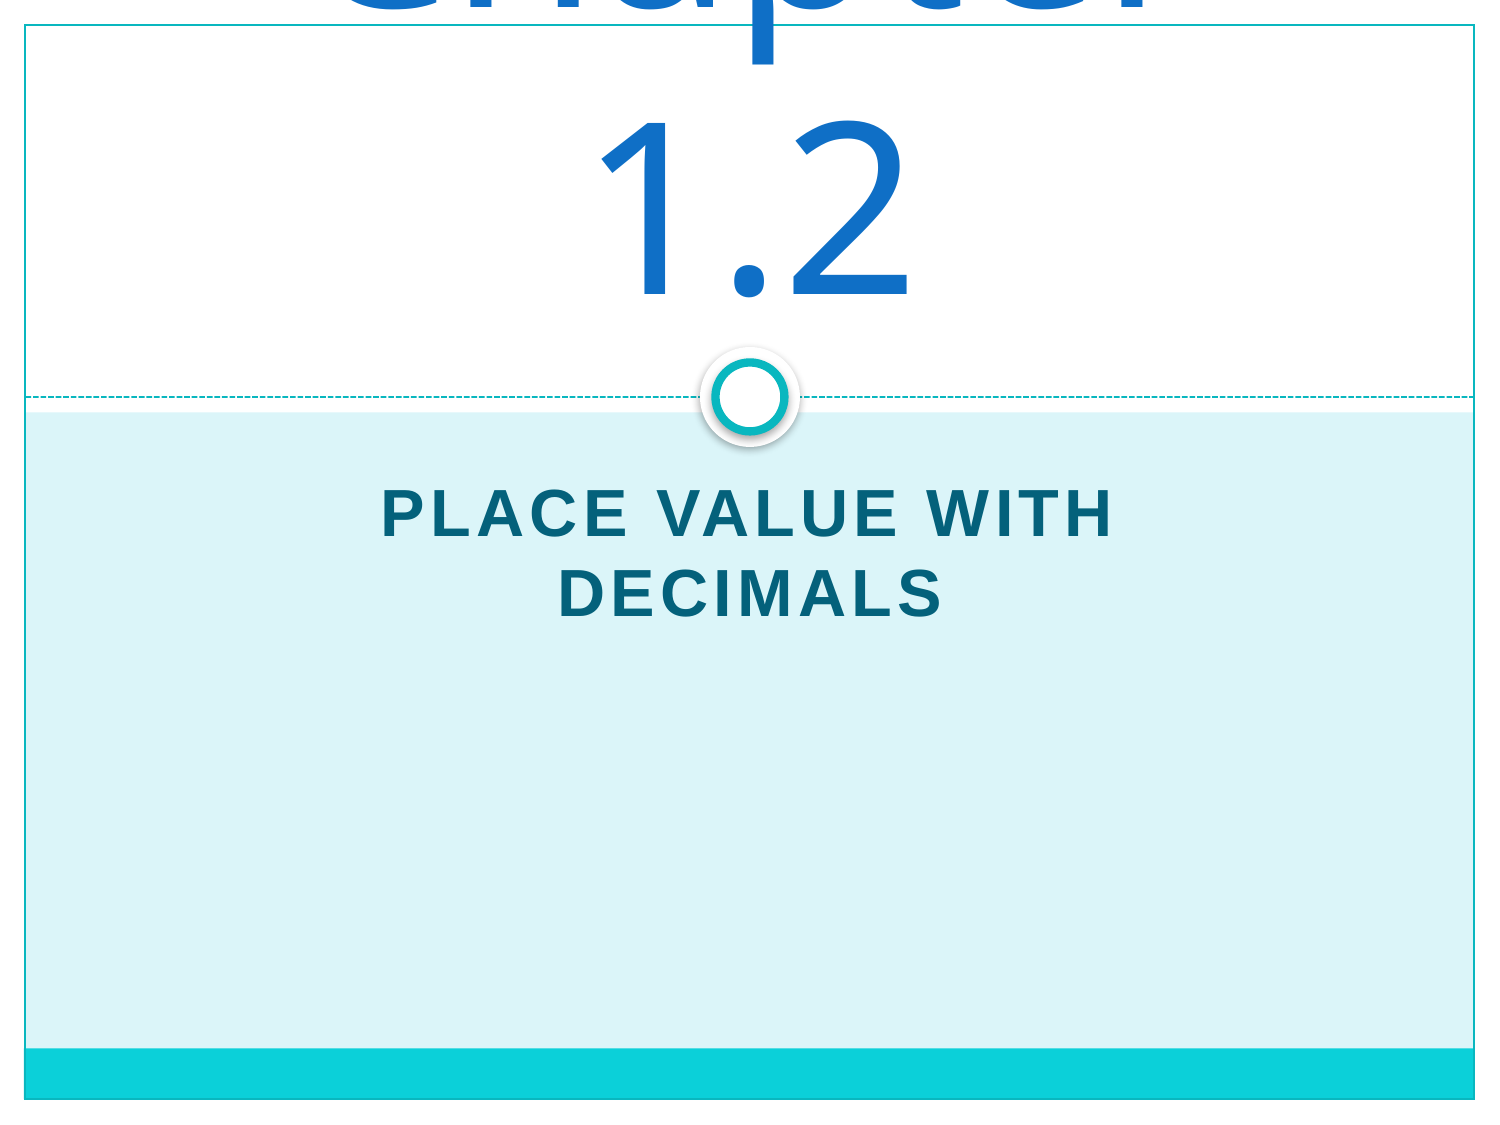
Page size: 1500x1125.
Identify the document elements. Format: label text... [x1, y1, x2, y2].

subtitle Place Value with Decimals [225, 462, 1275, 750]
title Chapter 1.2 [112, 62, 1388, 350]
